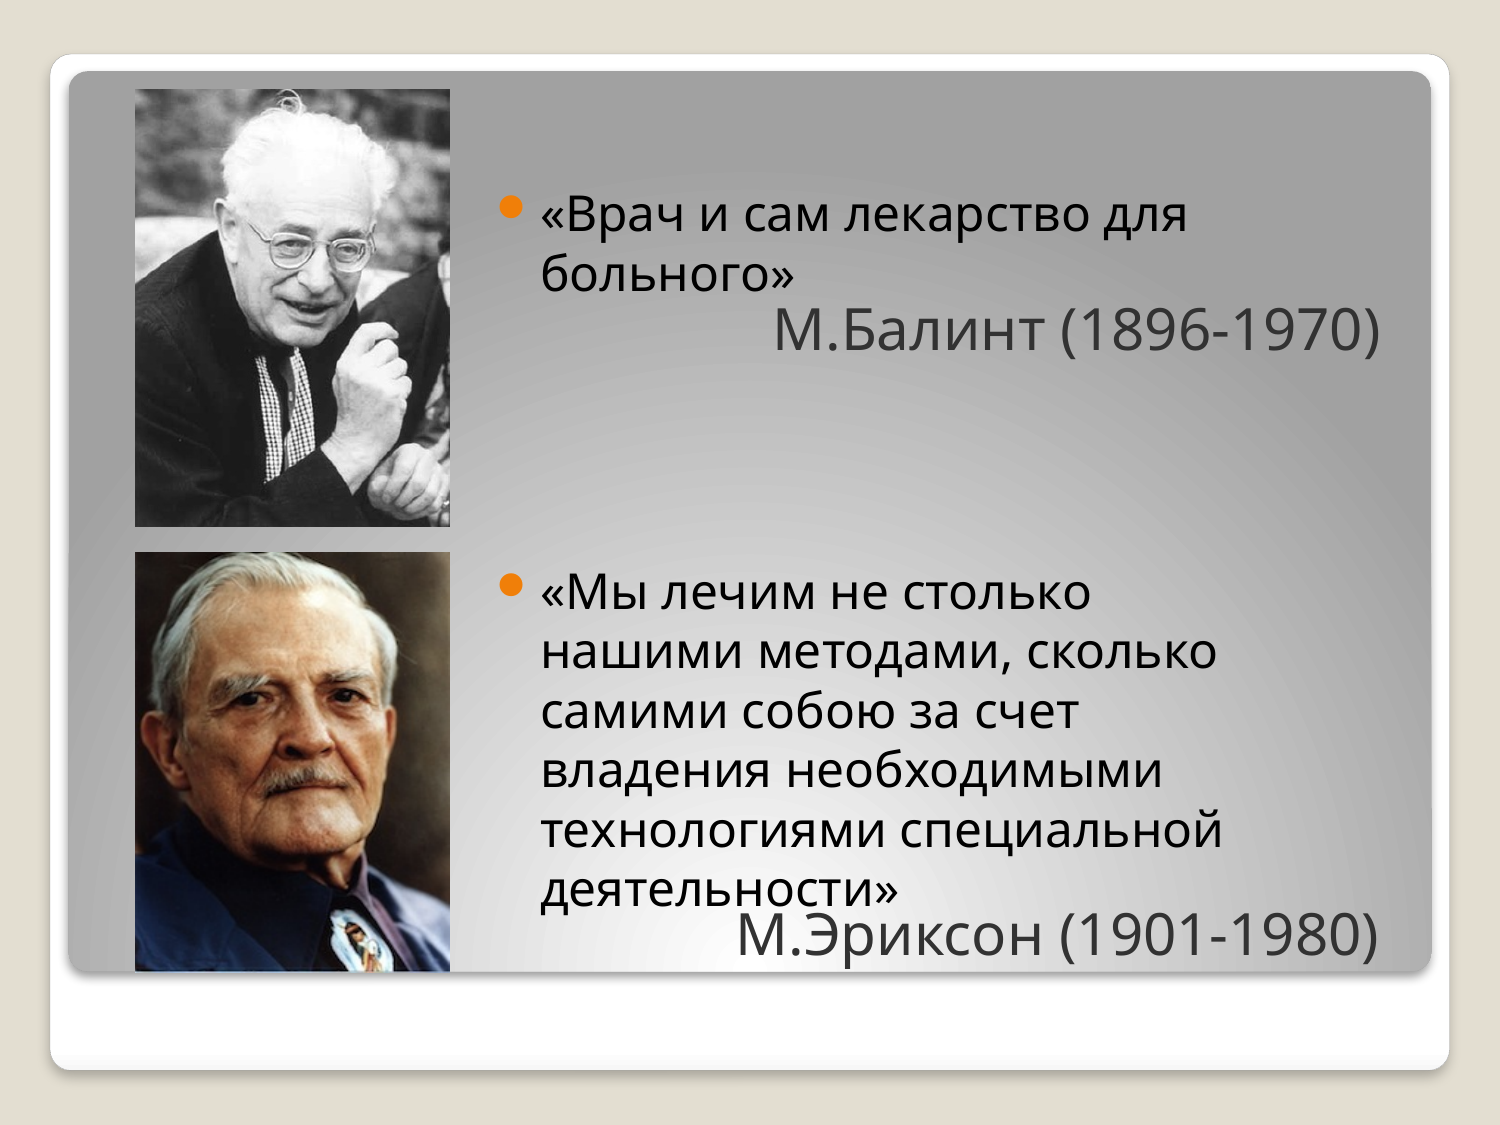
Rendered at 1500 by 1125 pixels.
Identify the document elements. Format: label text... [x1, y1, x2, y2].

picture [135, 552, 450, 973]
list «Врач и сам лекарство для больного» «Мы лечим не столько нашими методами, сколько самими собою за счет владения необходимыми технологиями специальной деятельности» [466, 167, 1274, 929]
text_box М.Эриксон (1901-1980) [721, 890, 1394, 975]
text_box М.Балинт (1896-1970) [758, 284, 1396, 370]
picture [135, 89, 450, 527]
